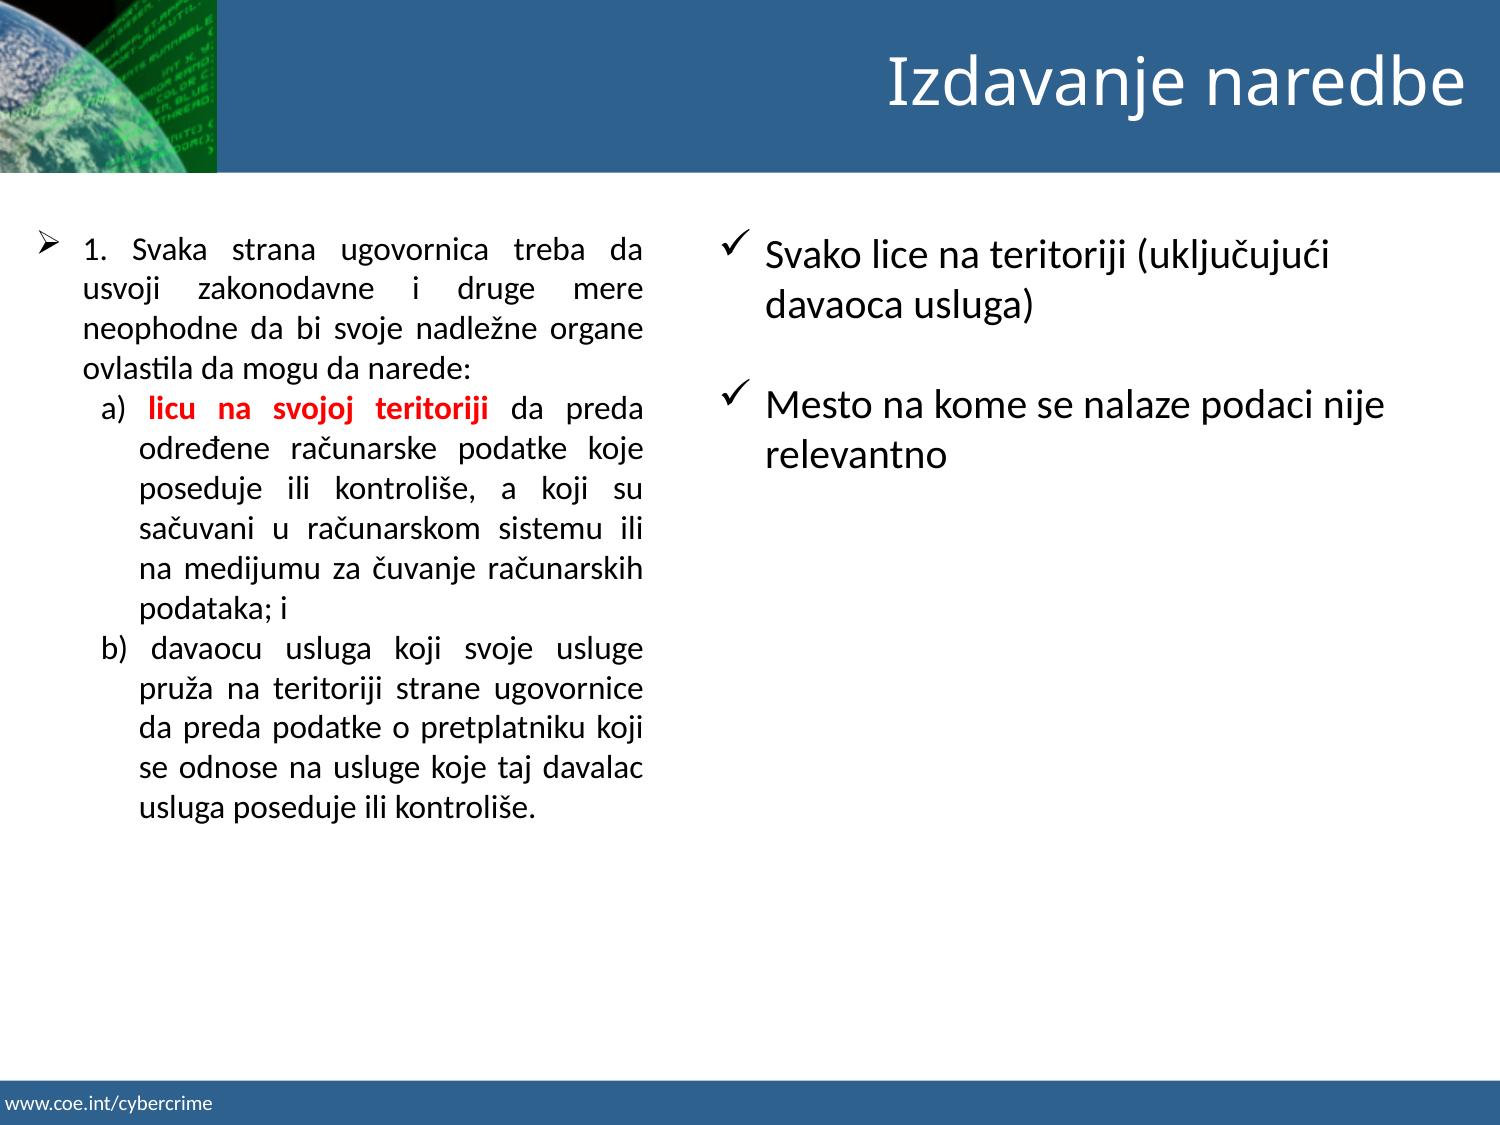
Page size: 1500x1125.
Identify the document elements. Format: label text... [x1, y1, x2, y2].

text_box Svako lice na teritoriji (uključujući davaoca usluga) Mesto na kome se nalaze podaci nije relevantno [703, 219, 1437, 485]
text_box Izdavanje naredbe [230, 31, 1483, 126]
picture [0, 0, 217, 173]
text_box 1. Svaka strana ugovornica treba da usvoji zakonodavne i druge mere neophodne da bi svoje nadležne organe ovlastila da mogu da narede: a) licu na svojoj teritoriji da preda određene računarske podatke koje poseduje ili kontroliše, a koji su sačuvani u računarskom sistemu ili na medijumu za čuvanje računarskih podataka; i b) davaocu usluga koji svoje usluge pruža na teritoriji strane ugovornice da preda podatke o pretplatniku koji se odnose na usluge koje taj davalac usluga poseduje ili kontroliše. [21, 219, 660, 833]
